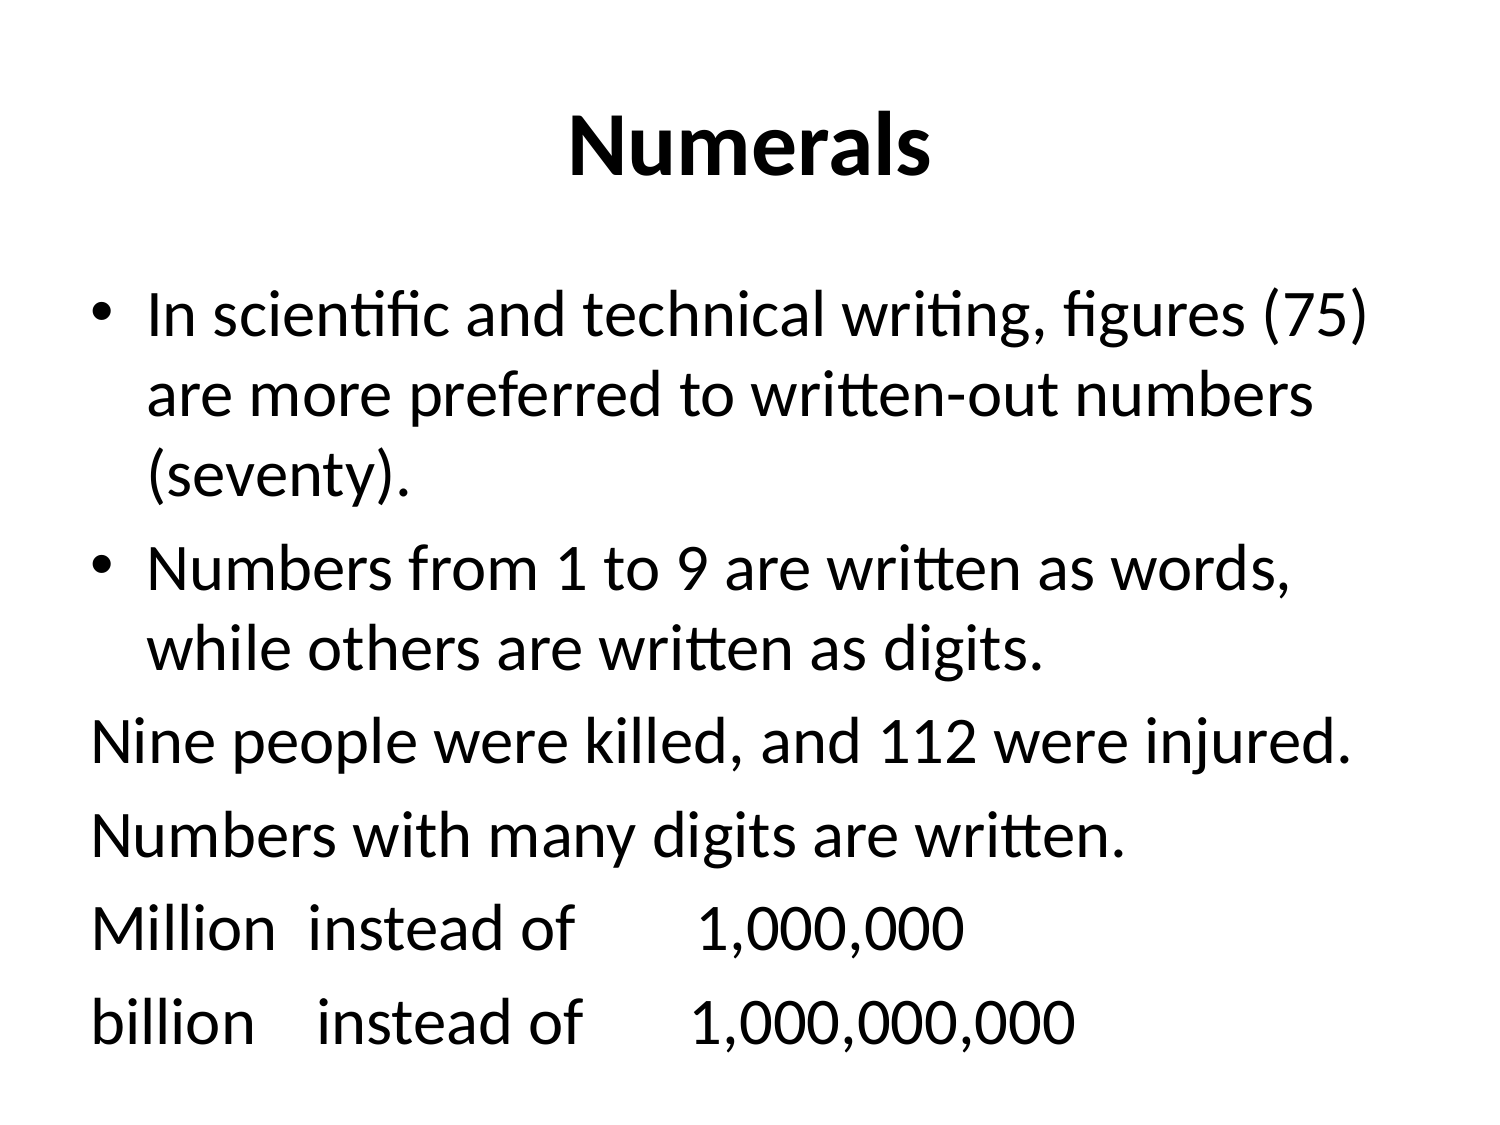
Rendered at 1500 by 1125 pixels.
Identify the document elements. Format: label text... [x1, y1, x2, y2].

title Numerals [75, 45, 1425, 233]
list In scientific and technical writing, figures (75) are more preferred to written-out numbers (seventy). Numbers from 1 to 9 are written as words, while others are written as digits. Nine people were killed, and 112 were injured. Numbers with many digits are written. Million instead of 1,000,000 billion instead of 1,000,000,000 [75, 262, 1454, 1067]
